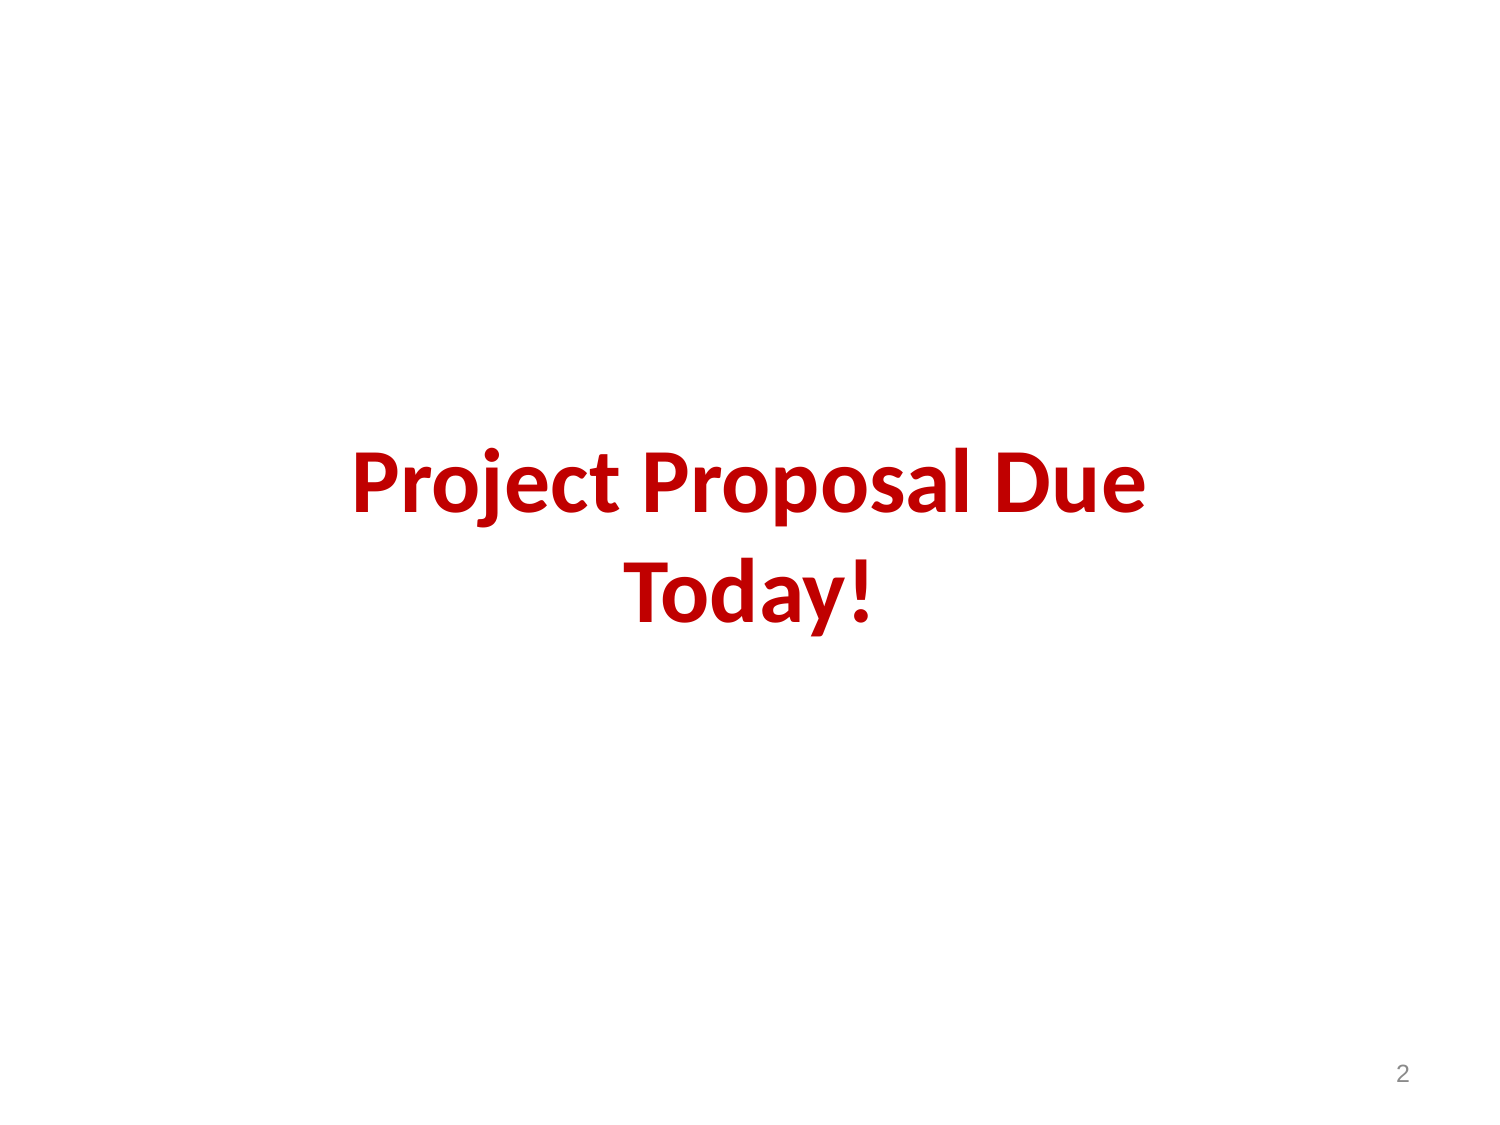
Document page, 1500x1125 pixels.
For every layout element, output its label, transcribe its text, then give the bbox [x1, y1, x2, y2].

title Project Proposal Due Today! [75, 437, 1425, 625]
slide_number 2 [1074, 1042, 1425, 1103]
